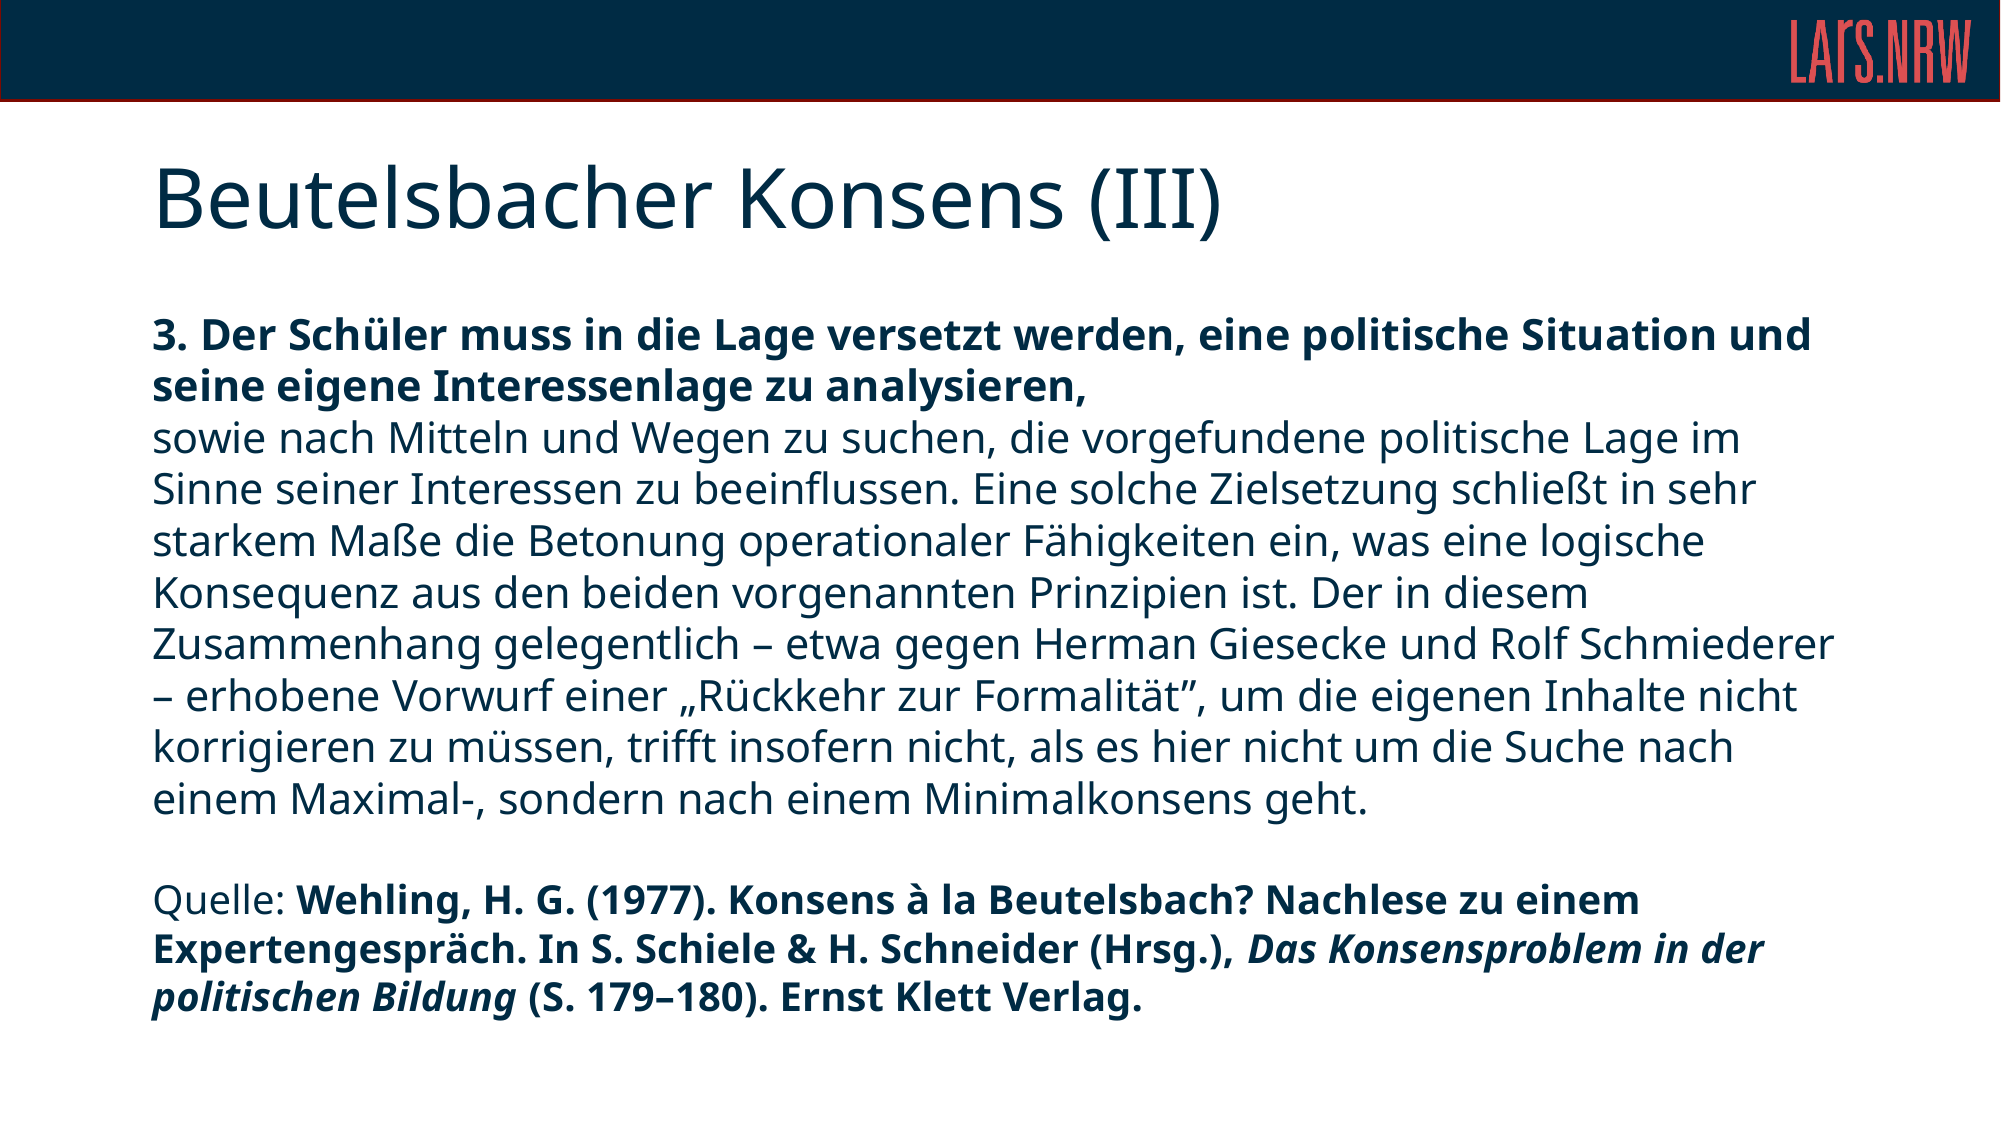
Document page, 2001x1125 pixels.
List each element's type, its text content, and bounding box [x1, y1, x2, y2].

title Beutelsbacher Konsens (III) [137, 126, 1863, 278]
list 3. Der Schüler muss in die Lage versetzt werden, eine politische Situation und seine eigene Interessenlage zu analysieren, sowie nach Mitteln und Wegen zu suchen, die vorgefundene politische Lage im Sinne seiner Interessen zu beeinflussen. Eine solche Zielsetzung schließt in sehr starkem Maße die Betonung operationaler Fähigkeiten ein, was eine logische Konsequenz aus den beiden vorgenannten Prinzipien ist. Der in diesem Zusammenhang gelegentlich – etwa gegen Herman Giesecke und Rolf Schmiederer – erhobene Vorwurf einer „Rückkehr zur Formalität”, um die eigenen Inhalte nicht korrigieren zu müssen, trifft insofern nicht, als es hier nicht um die Suche nach einem Maximal-, sondern nach einem Minimalkonsens geht. Quelle: Wehling, H. G. (1977). Konsens à la Beutelsbach? Nachlese zu einem Expertengespräch. In S. Schiele & H. Schneider (Hrsg.), Das Konsensproblem in der politischen Bildung (S. 179–180). Ernst Klett Verlag. [137, 299, 1863, 1038]
picture [1773, 6, 1977, 99]
